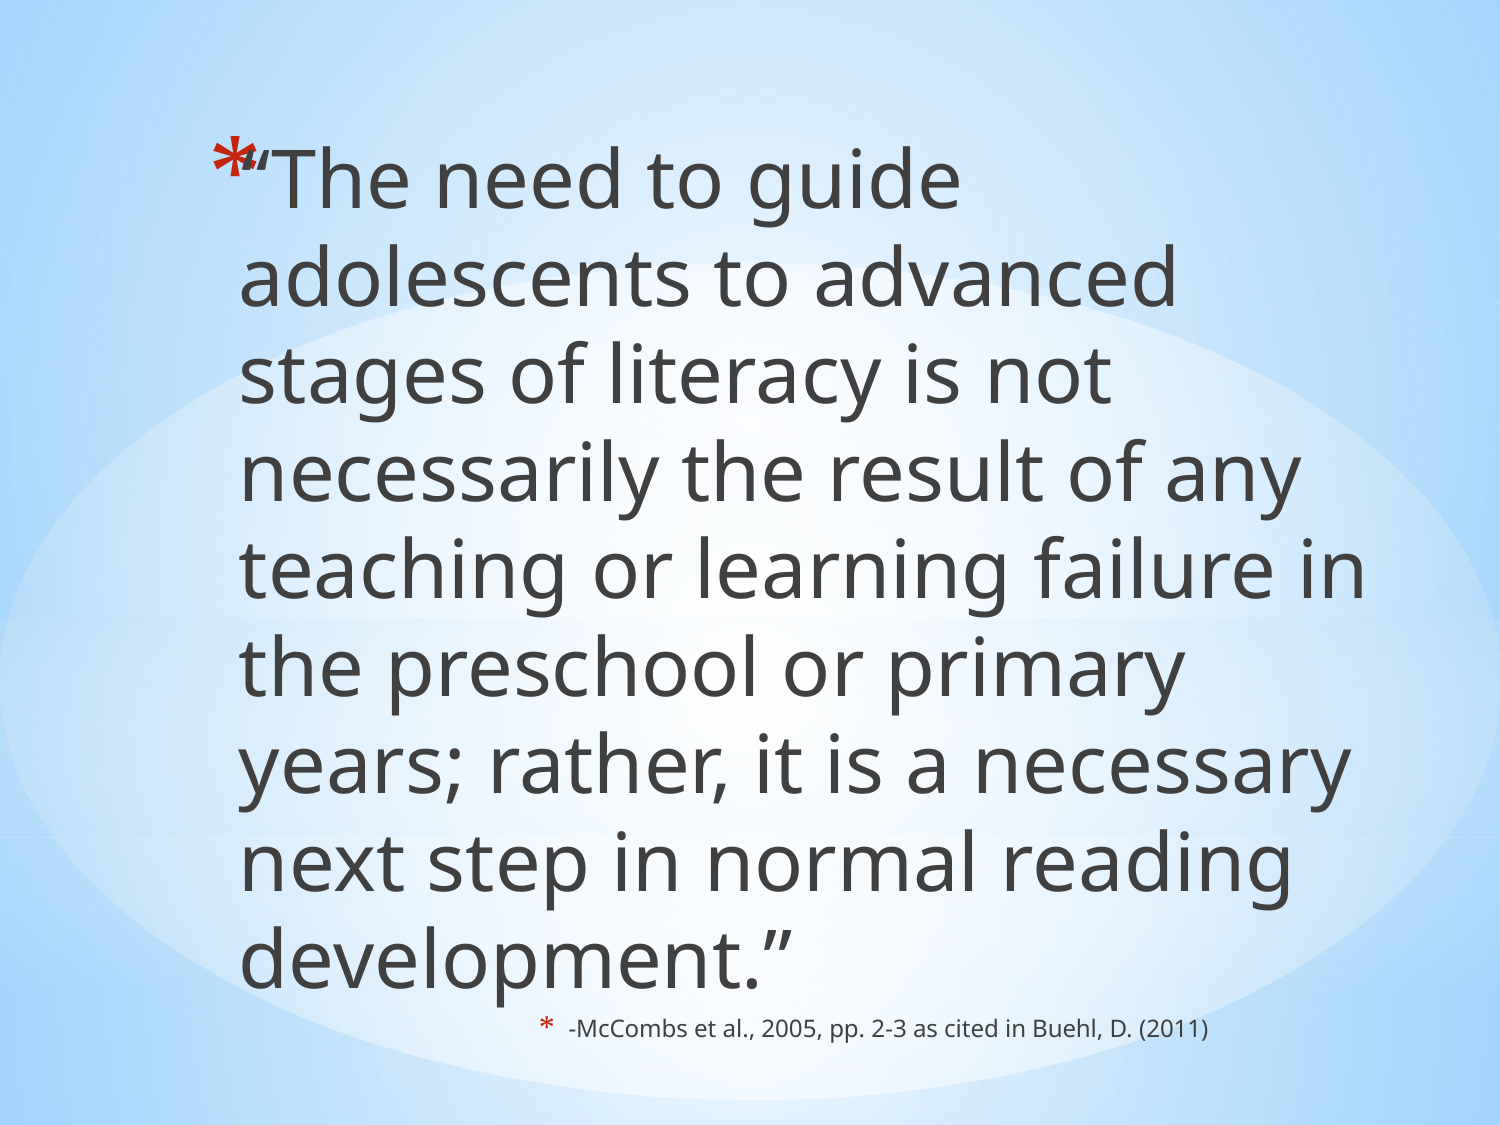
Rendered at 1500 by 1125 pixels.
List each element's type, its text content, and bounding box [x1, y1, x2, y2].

list “The need to guide adolescents to advanced stages of literacy is not necessarily the result of any teaching or learning failure in the preschool or primary years; rather, it is a necessary next step in normal reading development.” -McCombs et al., 2005, pp. 2-3 as cited in Buehl, D. (2011) [187, 120, 1436, 1059]
